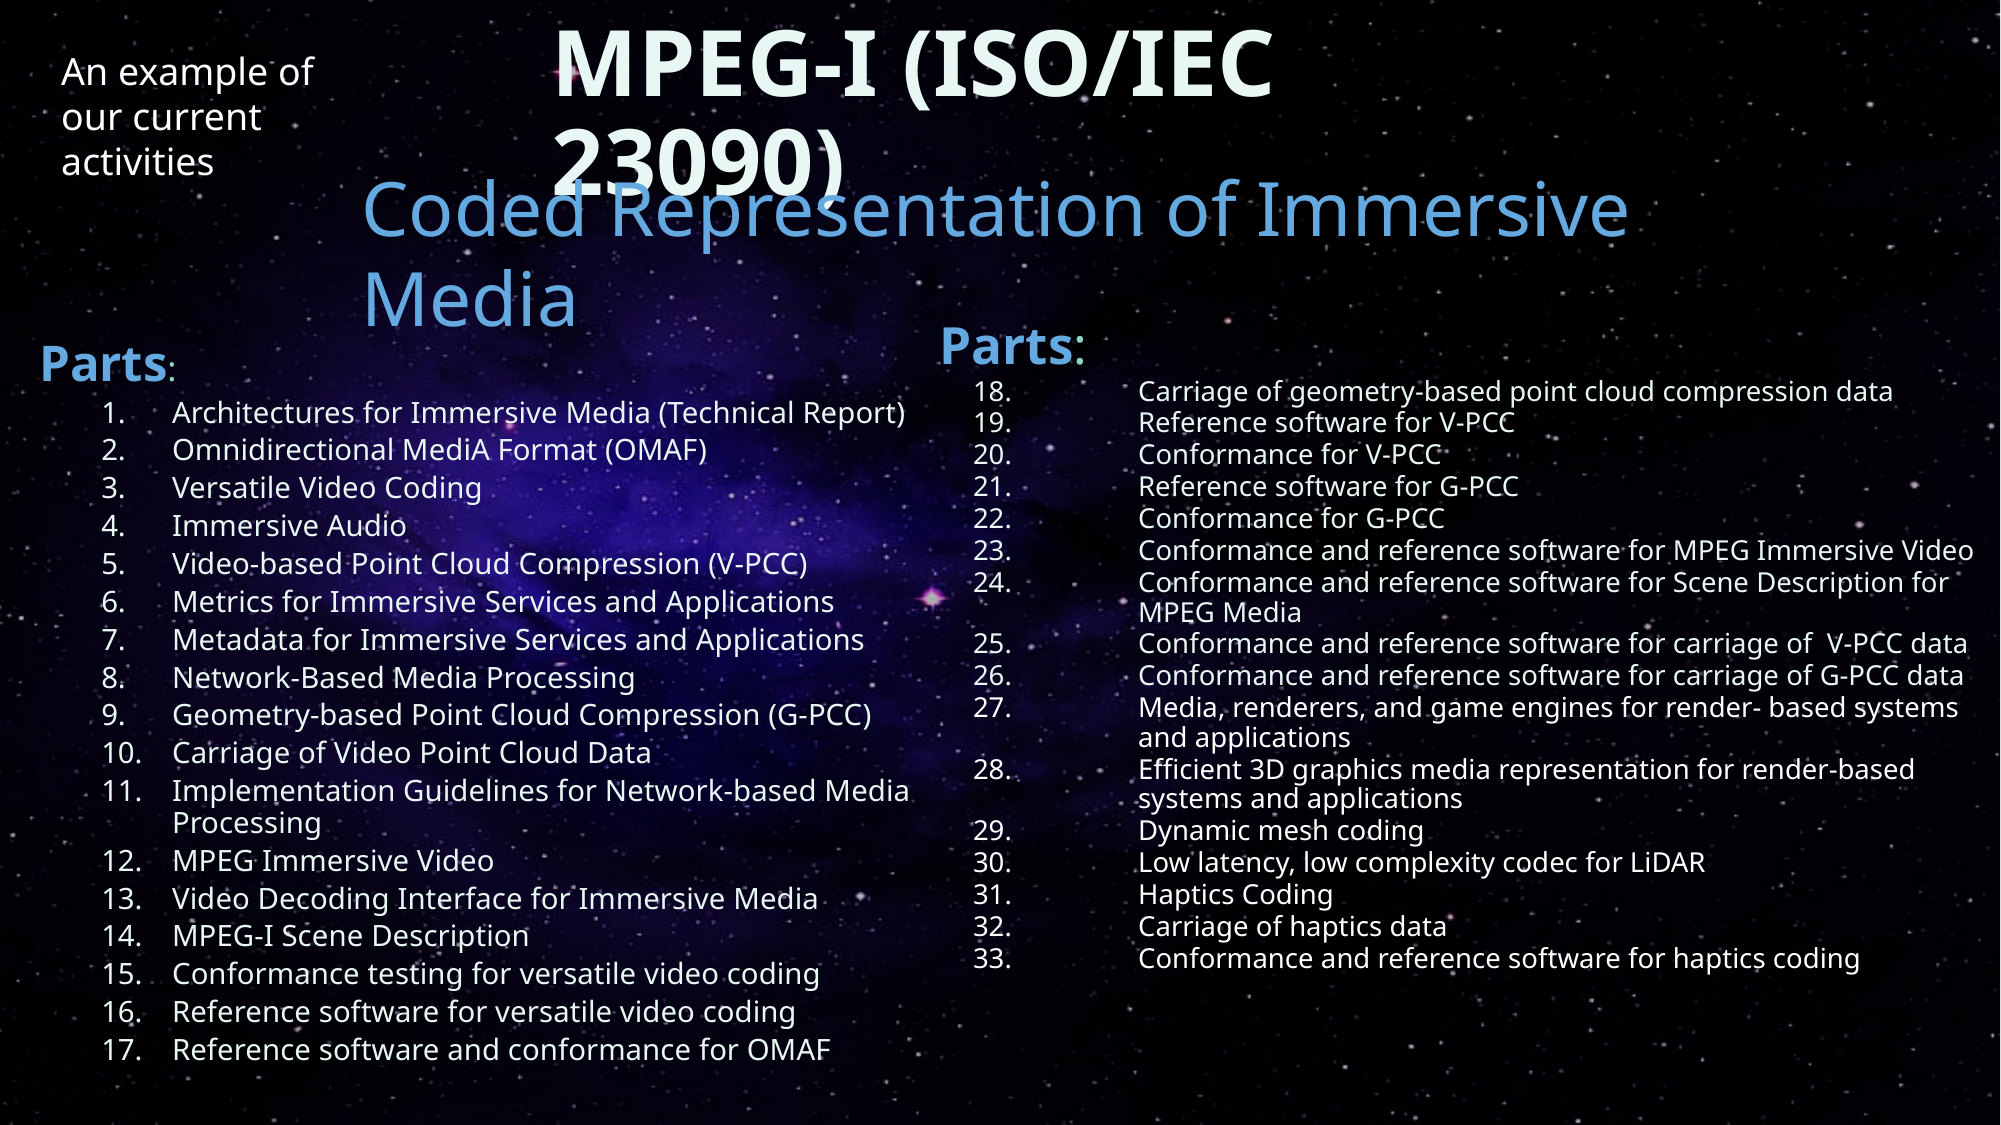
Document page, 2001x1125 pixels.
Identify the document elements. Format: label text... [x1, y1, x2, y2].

text_box An example of our current activities [46, 40, 347, 191]
title MPEG-I (ISO/IEC 23090) [536, 7, 1516, 154]
text_box Coded Representation of Immersive Media [346, 154, 1699, 349]
picture [0, 0, 2001, 1125]
list Parts: Architectures for Immersive Media (Technical Report) Omnidirectional MediA Format (OMAF) Versatile Video Coding Immersive Audio Video-based Point Cloud Compression (V-PCC) Metrics for Immersive Services and Applications Metadata for Immersive Services and Applications Network-Based Media Processing Geometry-based Point Cloud Compression (G-PCC) Carriage of Video Point Cloud Data Implementation Guidelines for Network-based Media Processing MPEG Immersive Video Video Decoding Interface for Immersive Media MPEG-I Scene Description Conformance testing for versatile video coding Reference software for versatile video coding Reference software and conformance for OMAF [24, 299, 924, 1085]
text_box Parts: Carriage of geometry-based point cloud compression data Reference software for V-PCC Conformance for V-PCC Reference software for G-PCC Conformance for G-PCC Conformance and reference software for MPEG Immersive Video Conformance and reference software for Scene Description for MPEG Media Conformance and reference software for carriage of V-PCC data Conformance and reference software for carriage of G-PCC data Media, renderers, and game engines for render- based systems and applications Efficient 3D graphics media representation for render-based systems and applications Dynamic mesh coding Low latency, low complexity codec for LiDAR Haptics Coding Carriage of haptics data Conformance and reference software for haptics coding [924, 300, 2000, 1087]
